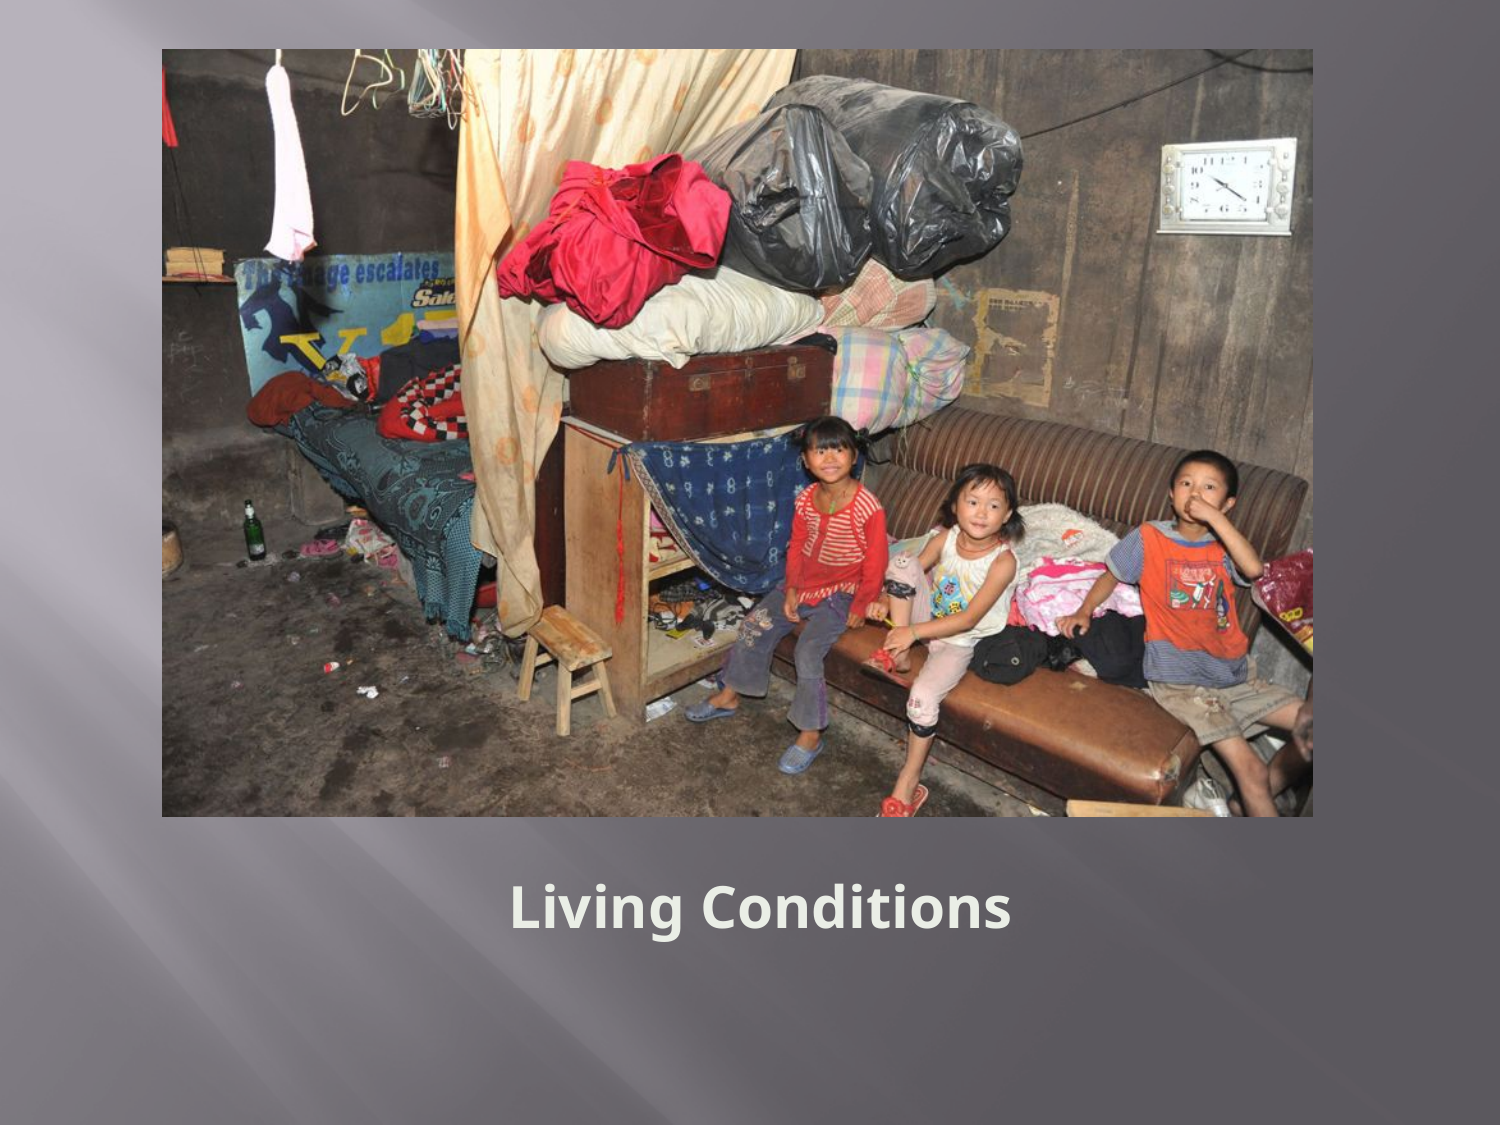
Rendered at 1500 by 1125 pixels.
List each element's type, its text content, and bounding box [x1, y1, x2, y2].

picture [0, 0, 1500, 1125]
list Living Conditions [75, 862, 1425, 1035]
